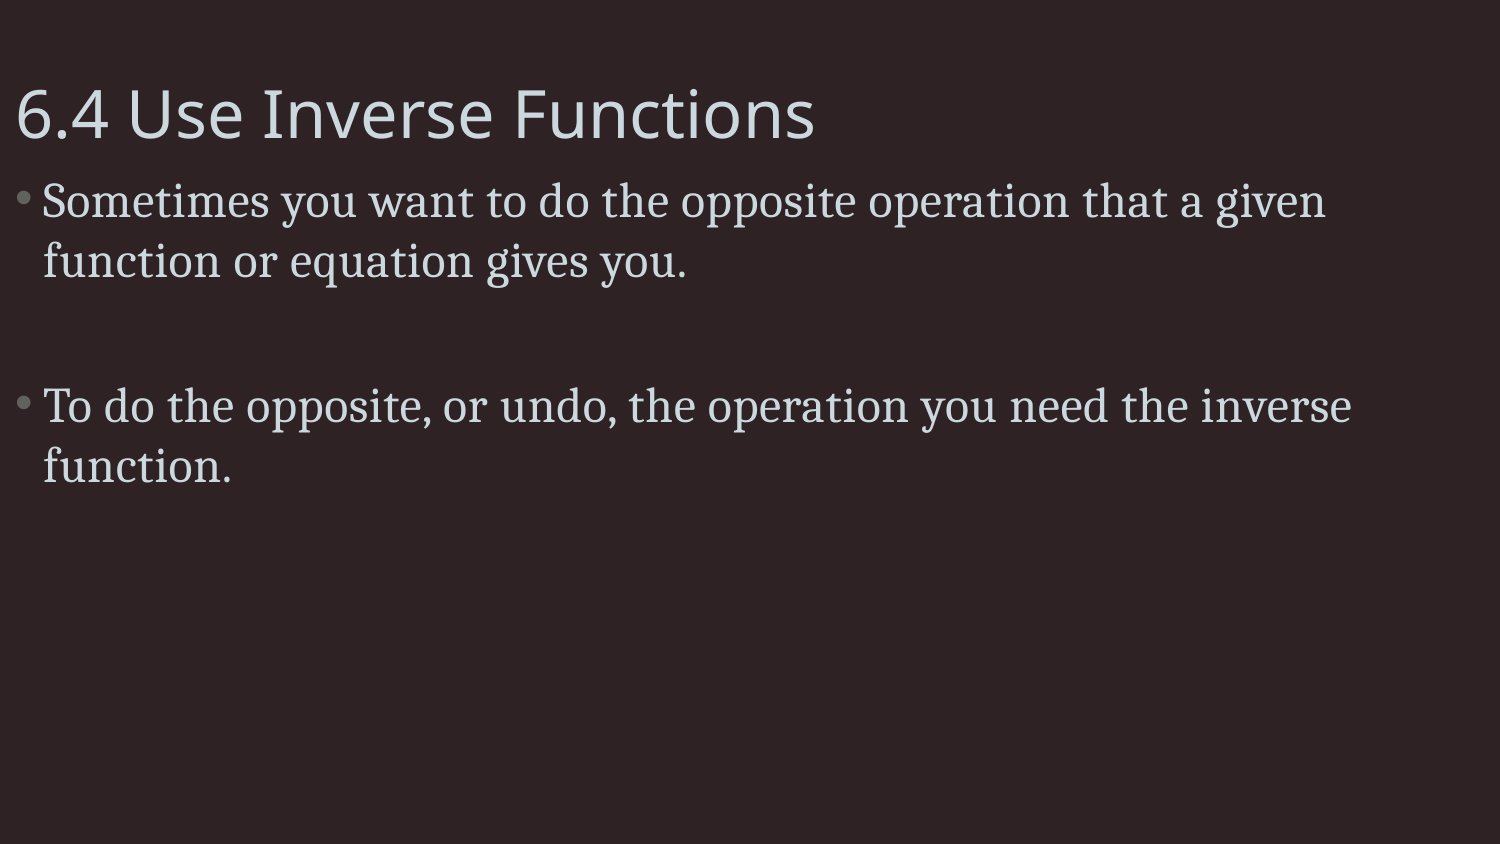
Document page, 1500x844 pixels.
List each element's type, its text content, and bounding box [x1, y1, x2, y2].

title 6.4 Use Inverse Functions [0, 28, 1500, 159]
list Sometimes you want to do the opposite operation that a given function or equation gives you. To do the opposite, or undo, the operation you need the inverse function. [0, 159, 1500, 768]
